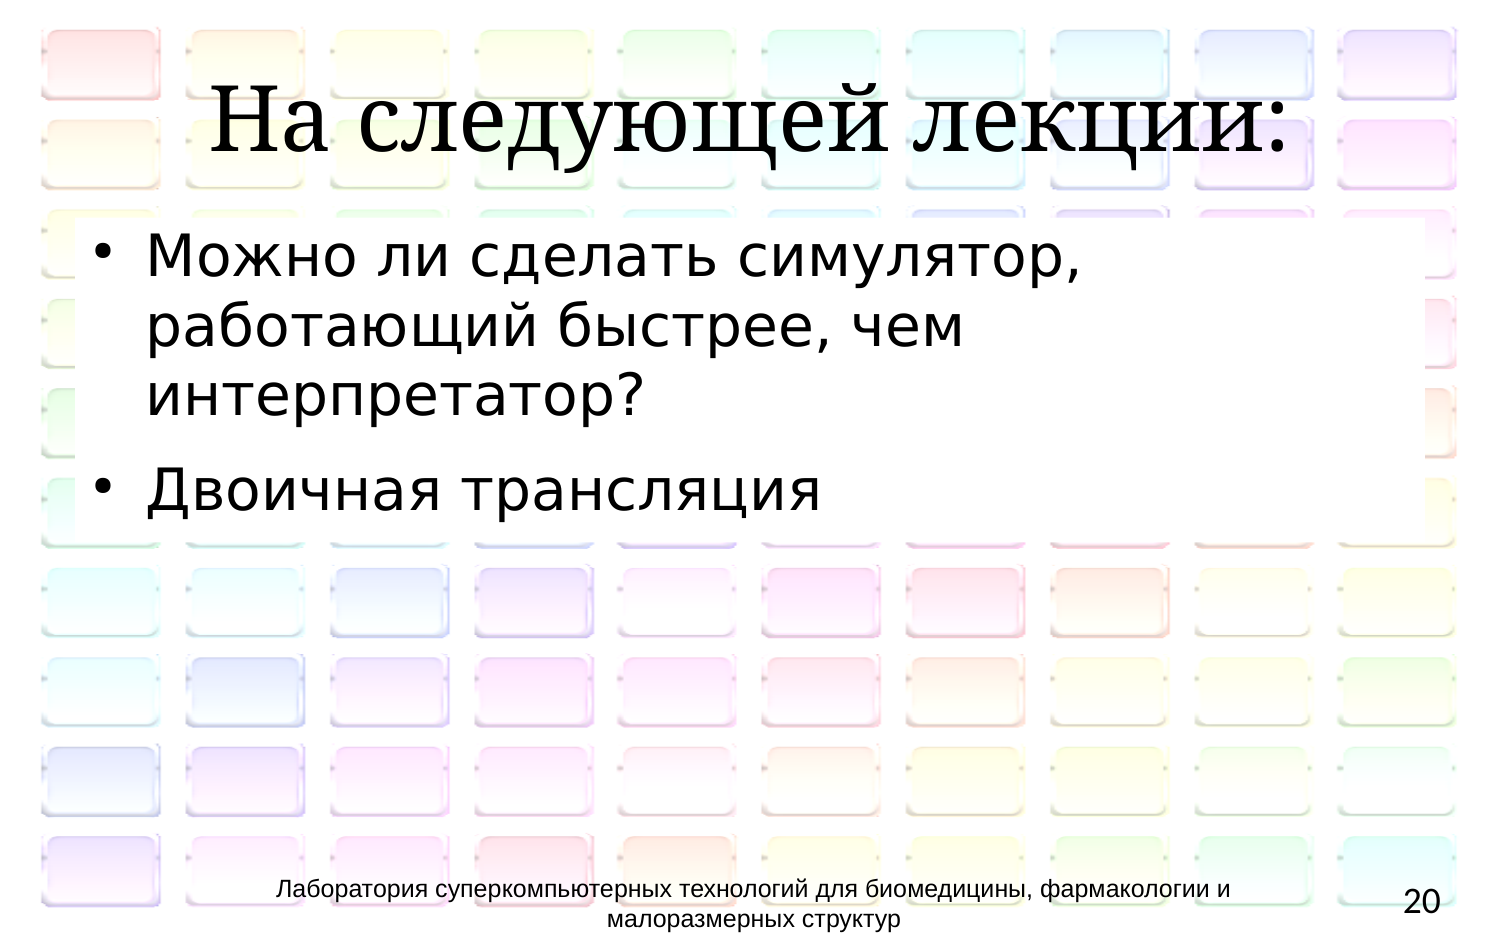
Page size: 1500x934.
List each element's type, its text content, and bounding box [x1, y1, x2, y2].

title На следующей лекции: [75, 37, 1425, 193]
text_box Лаборатория суперкомпьютерных технологий для биомедицины, фармакологии и малоразмерных структур [171, 864, 1338, 915]
picture [0, 0, 1500, 934]
list Можно ли сделать симулятор, работающий быстрее, чем интерпретатор? Двоичная трансляция [75, 217, 1425, 543]
text_box 20 [1387, 868, 1473, 918]
